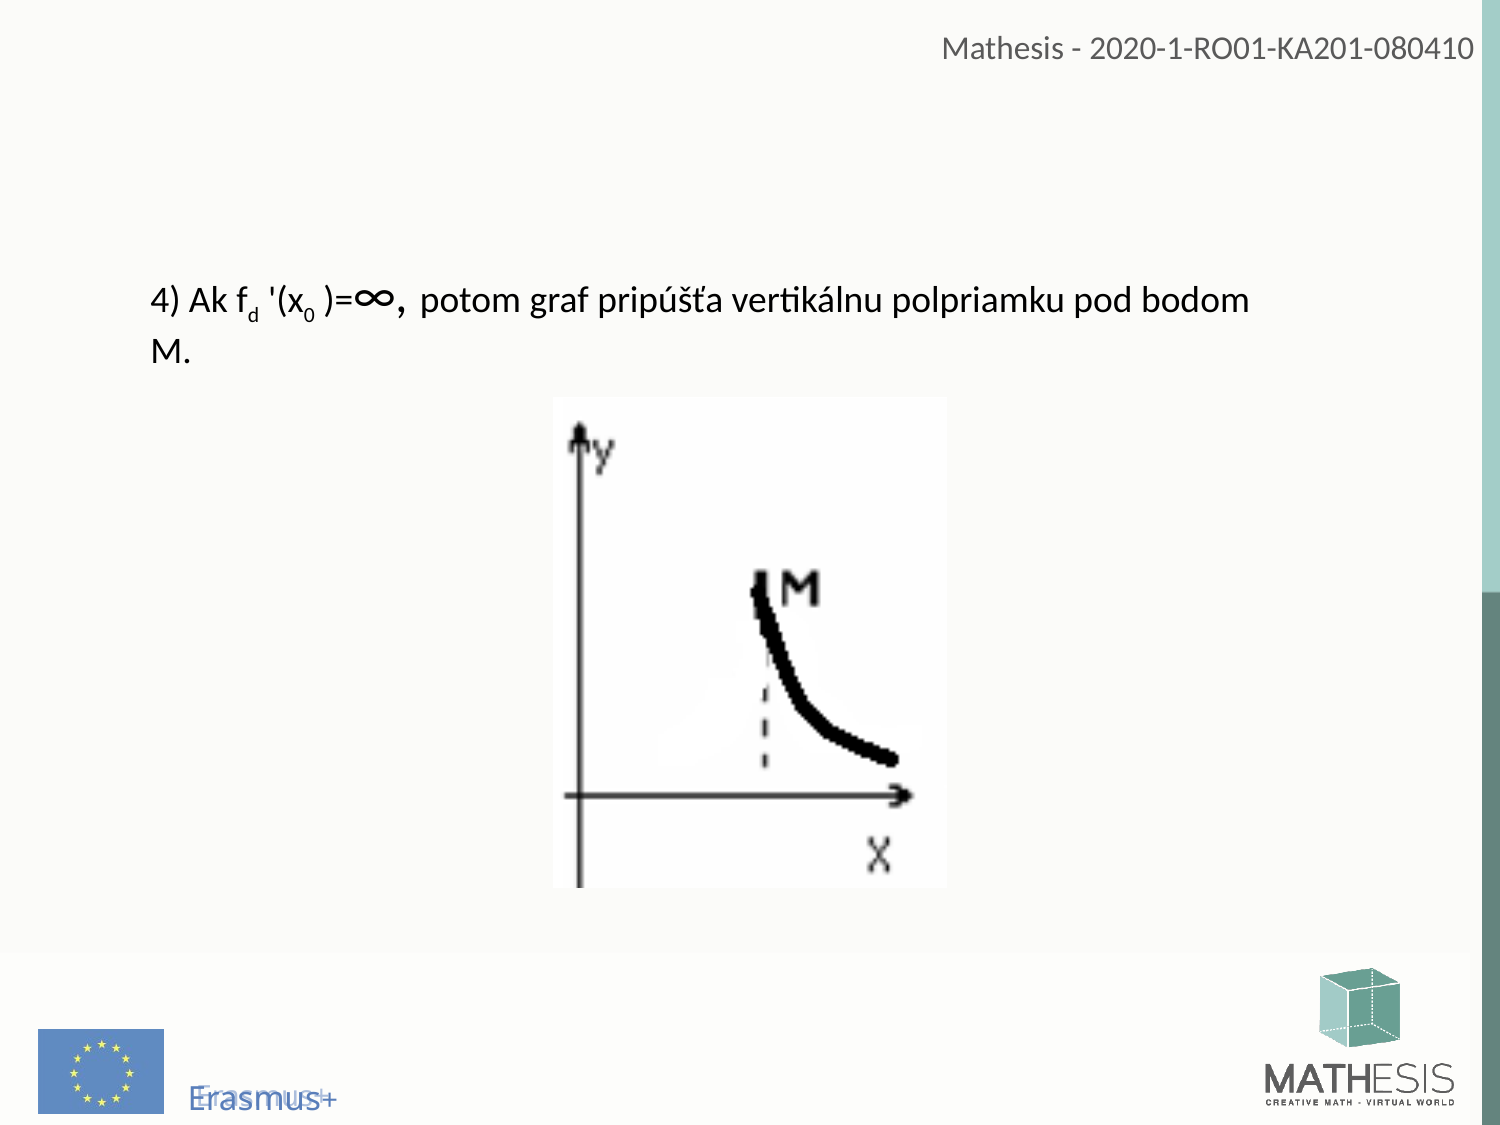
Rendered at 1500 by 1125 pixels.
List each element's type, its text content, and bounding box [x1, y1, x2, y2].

picture [553, 396, 947, 888]
text_box 4) Ak fd '(x0 )=∞, potom graf pripúšťa vertikálnu polpriamku pod bodom M. [135, 255, 1294, 379]
